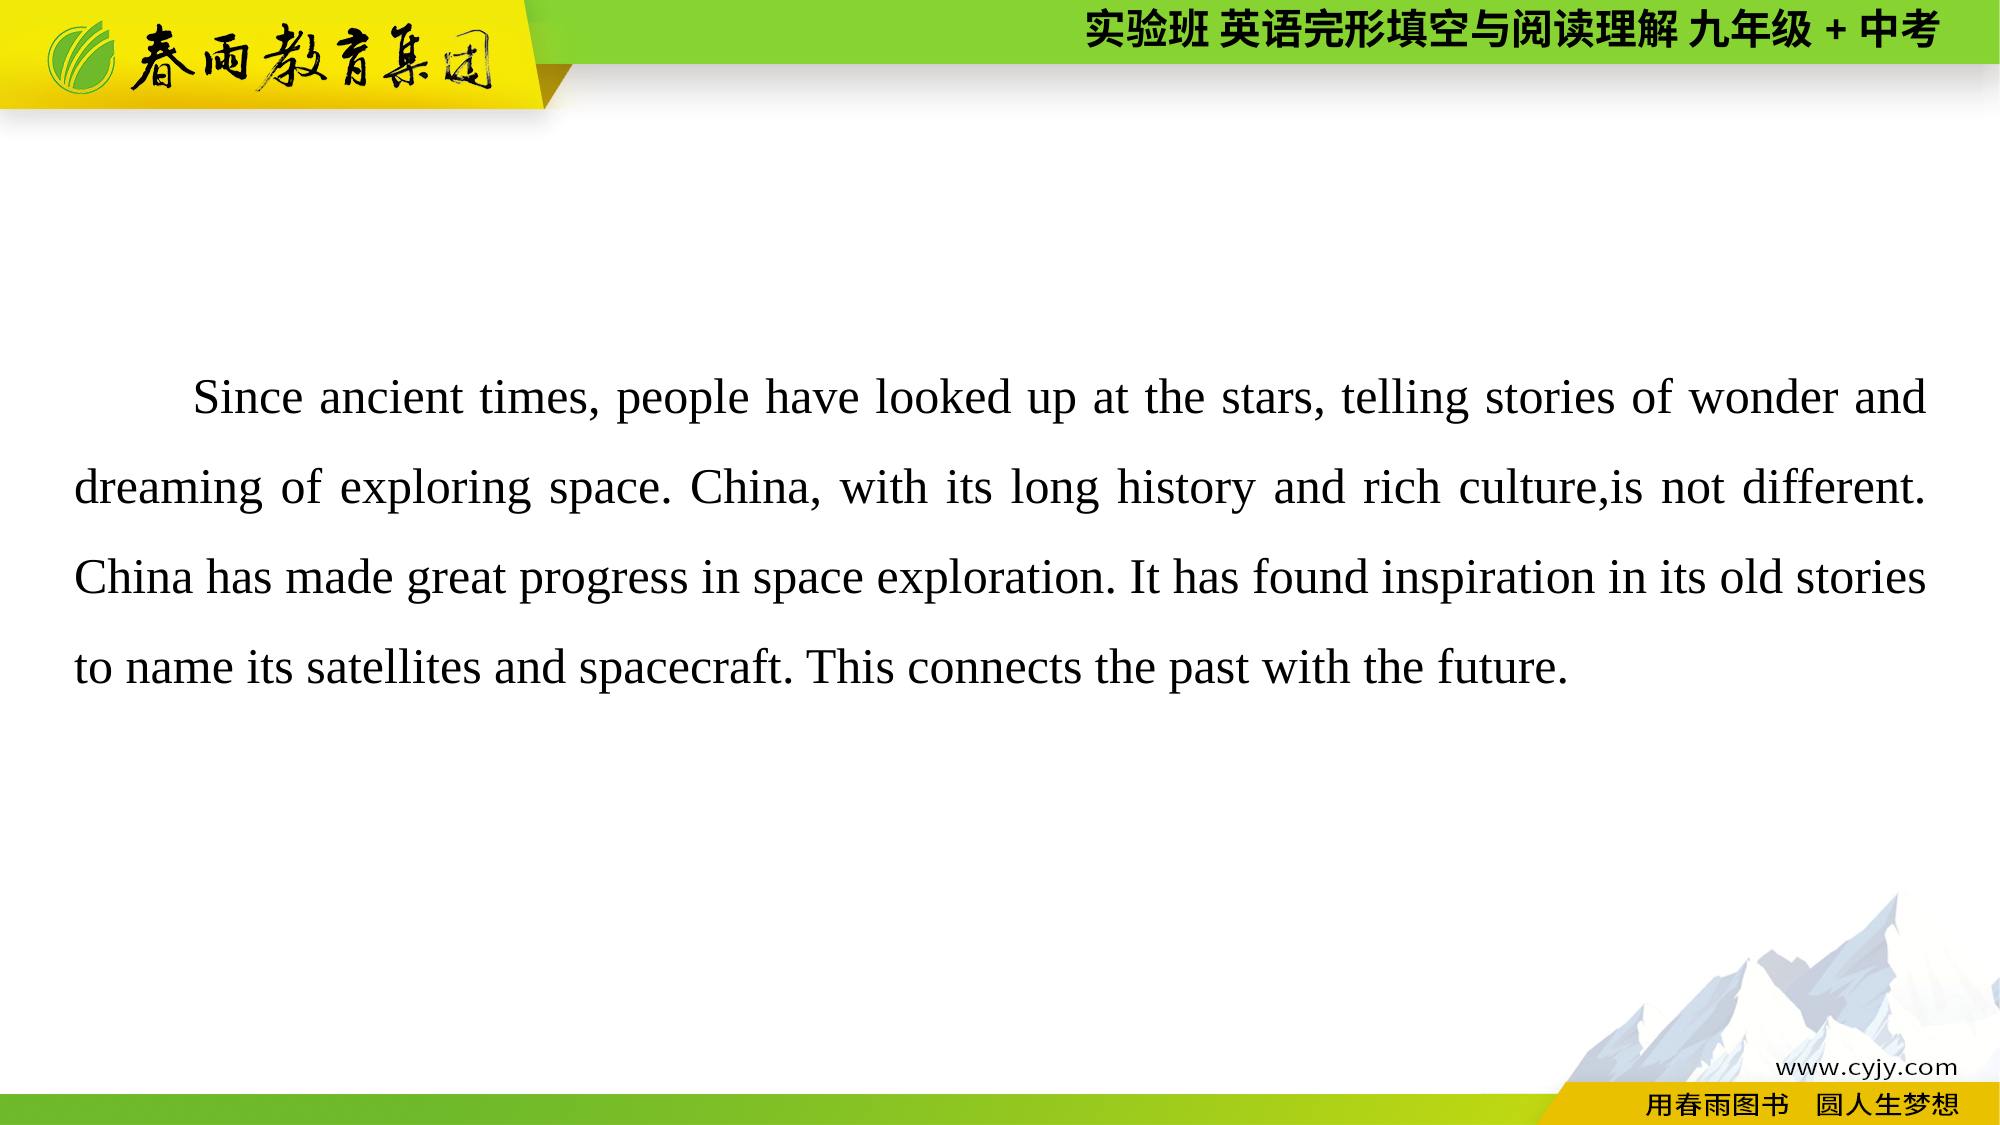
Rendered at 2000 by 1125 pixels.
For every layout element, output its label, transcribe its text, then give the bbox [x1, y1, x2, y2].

list Since ancient times, people have looked up at the stars, telling stories of wonder and dreaming of exploring space. China, with its long history and rich culture,is not different. China has made great progress in space exploration. It has found inspiration in its old stories to name its satellites and spacecraft. This connects the past with the future. [59, 325, 1944, 704]
picture [0, 0, 2000, 1125]
